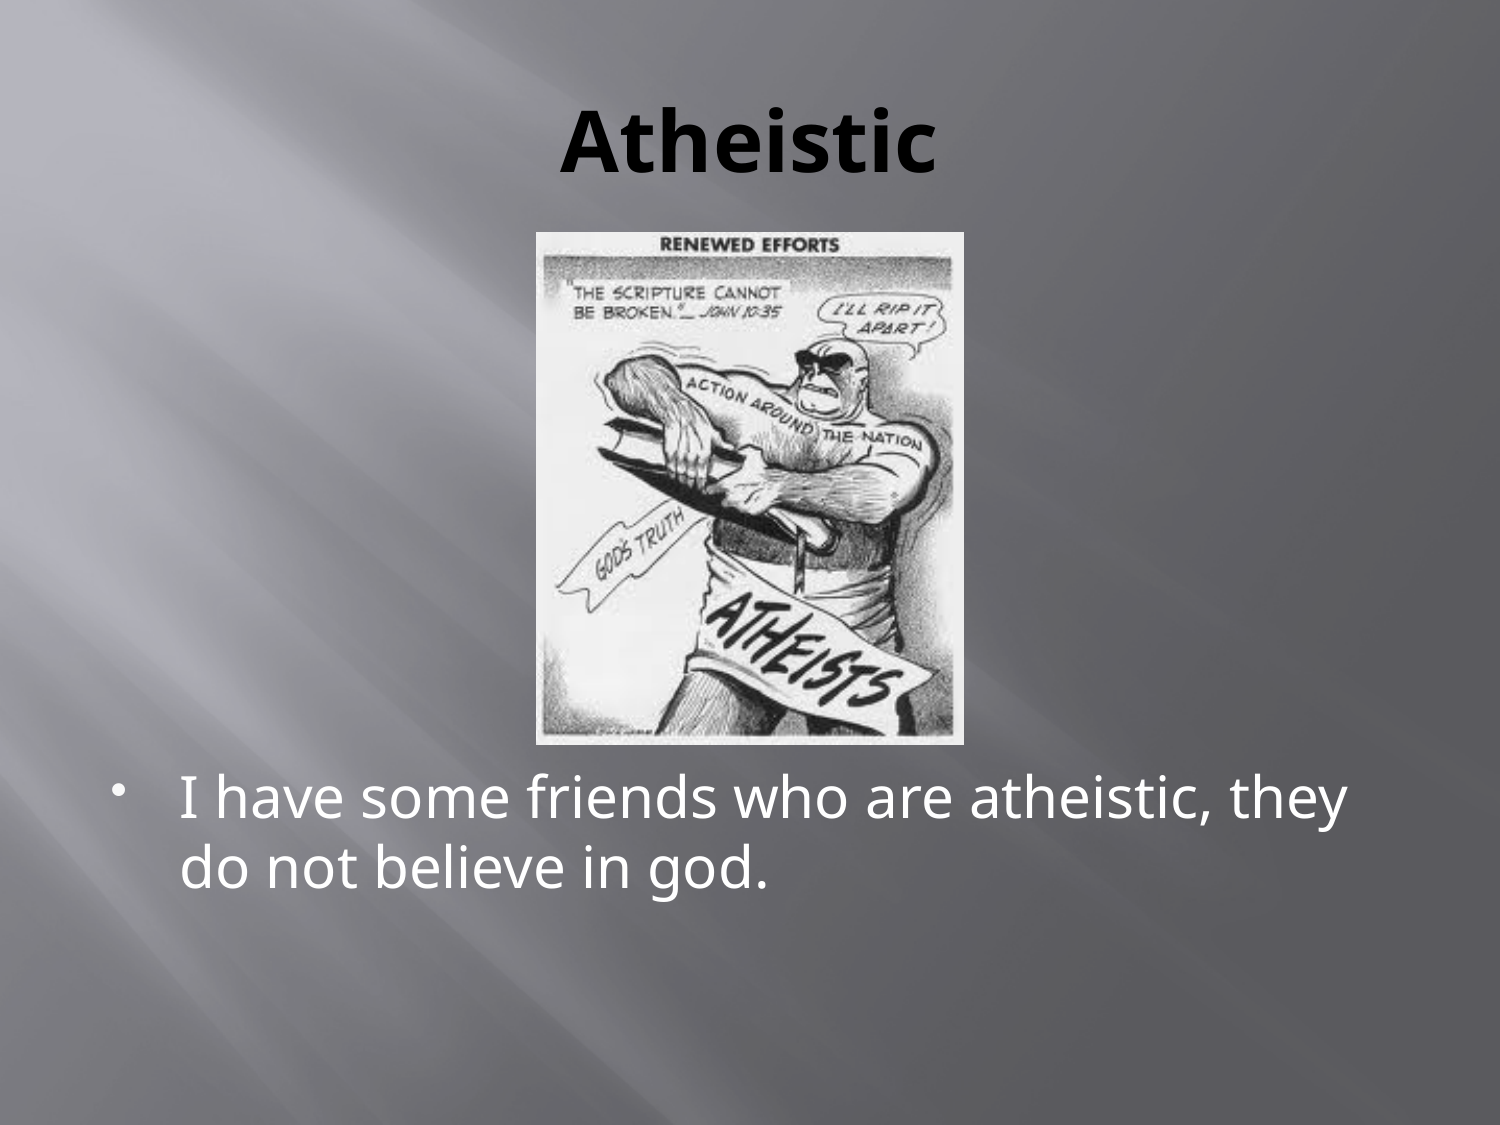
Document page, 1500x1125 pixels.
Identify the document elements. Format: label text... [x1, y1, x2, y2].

title Atheistic [75, 45, 1425, 233]
list I have some friends who are atheistic, they do not believe in god. [75, 262, 1425, 1035]
picture [536, 232, 964, 746]
